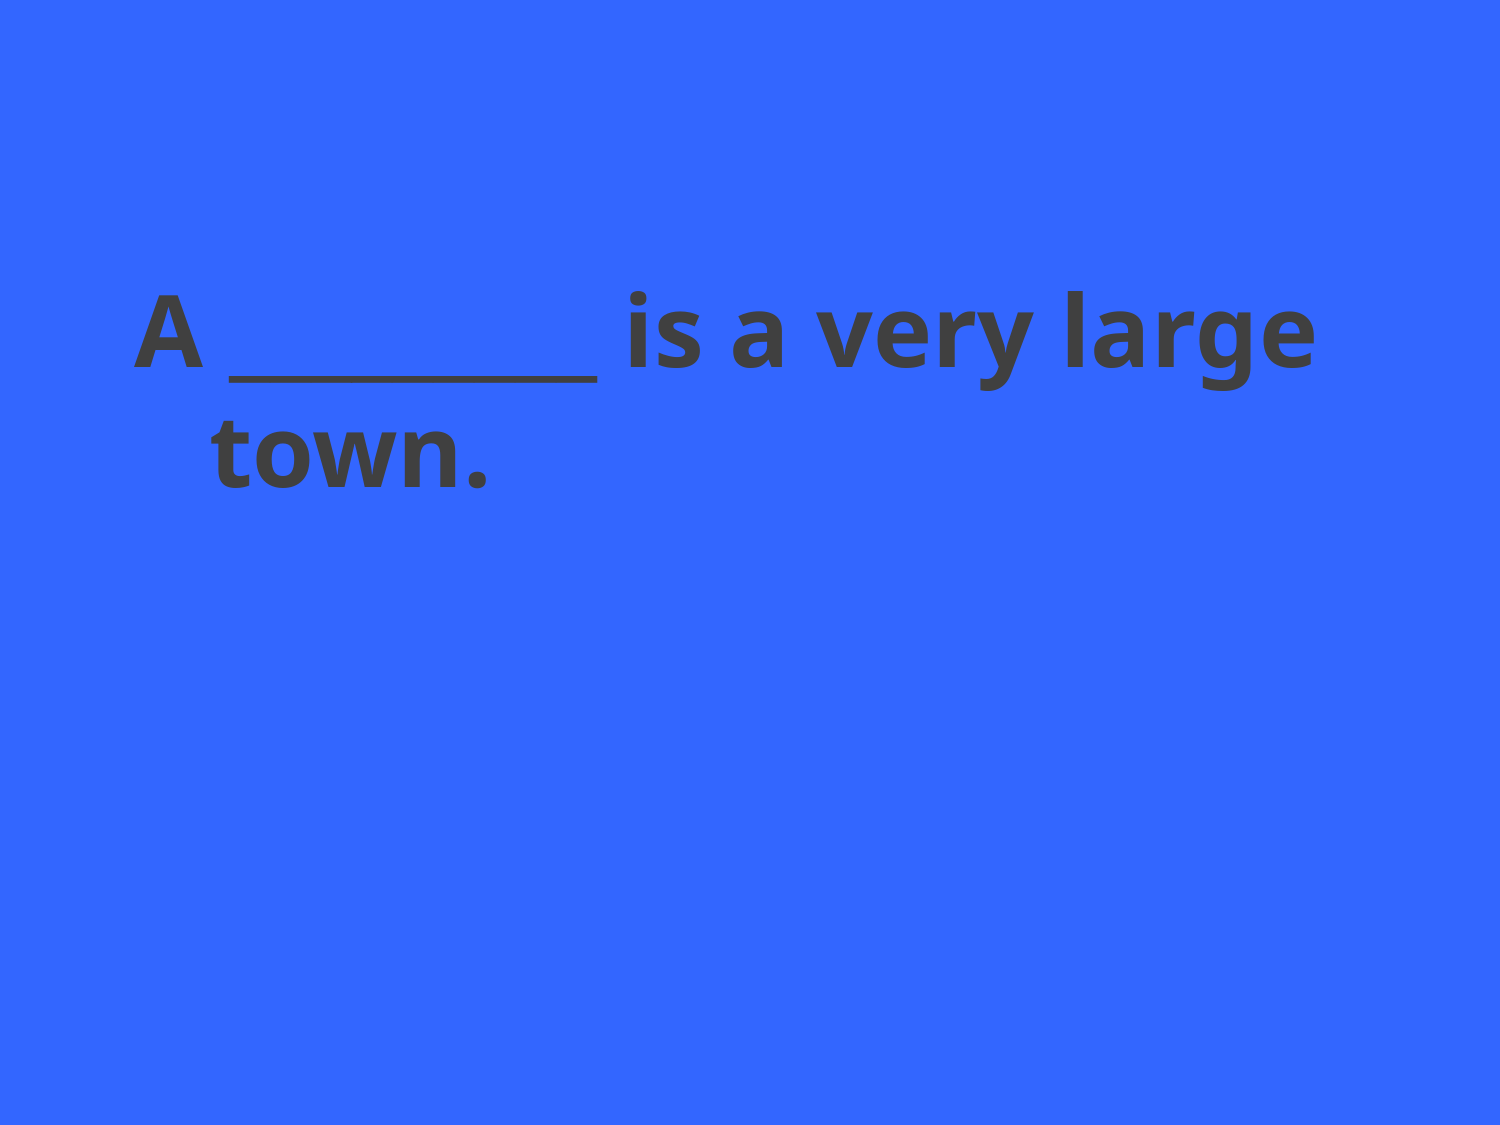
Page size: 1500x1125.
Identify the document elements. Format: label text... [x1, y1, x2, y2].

list A _________ is a very large town. [119, 260, 1381, 1011]
